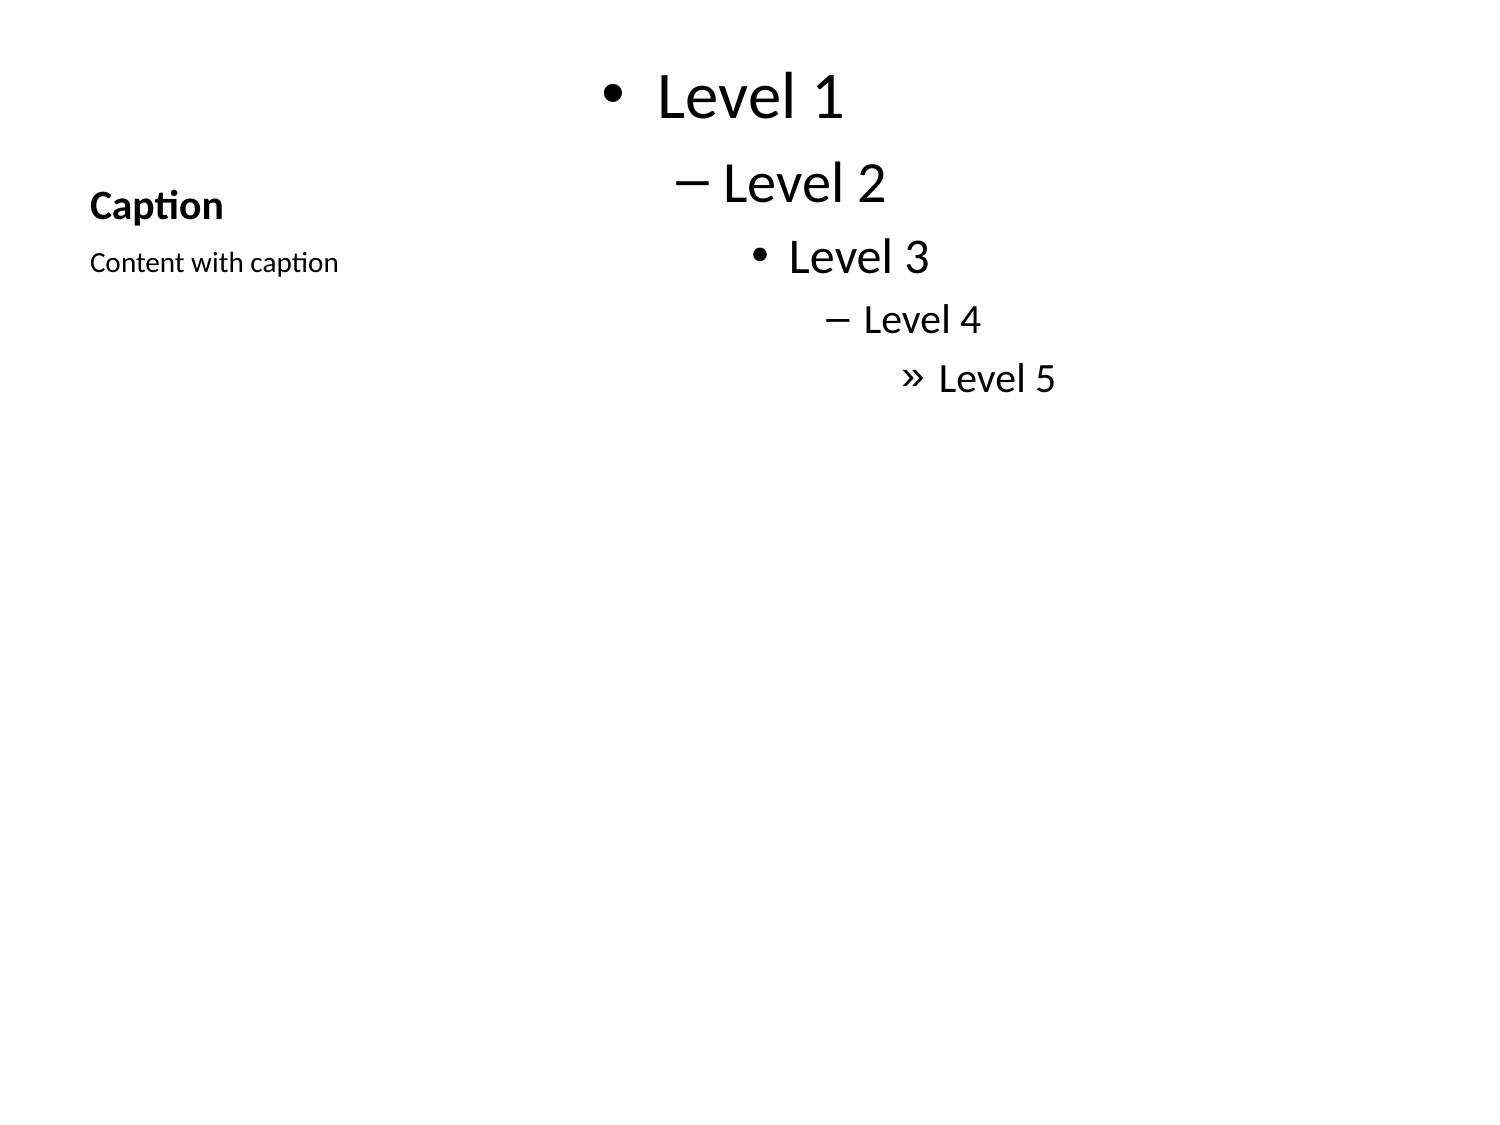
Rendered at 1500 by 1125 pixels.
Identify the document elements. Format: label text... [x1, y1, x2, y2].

list Content with caption [75, 235, 569, 1005]
list Level 1 Level 2 Level 3 Level 4 Level 5 [586, 44, 1425, 1005]
title Caption [75, 44, 569, 235]
